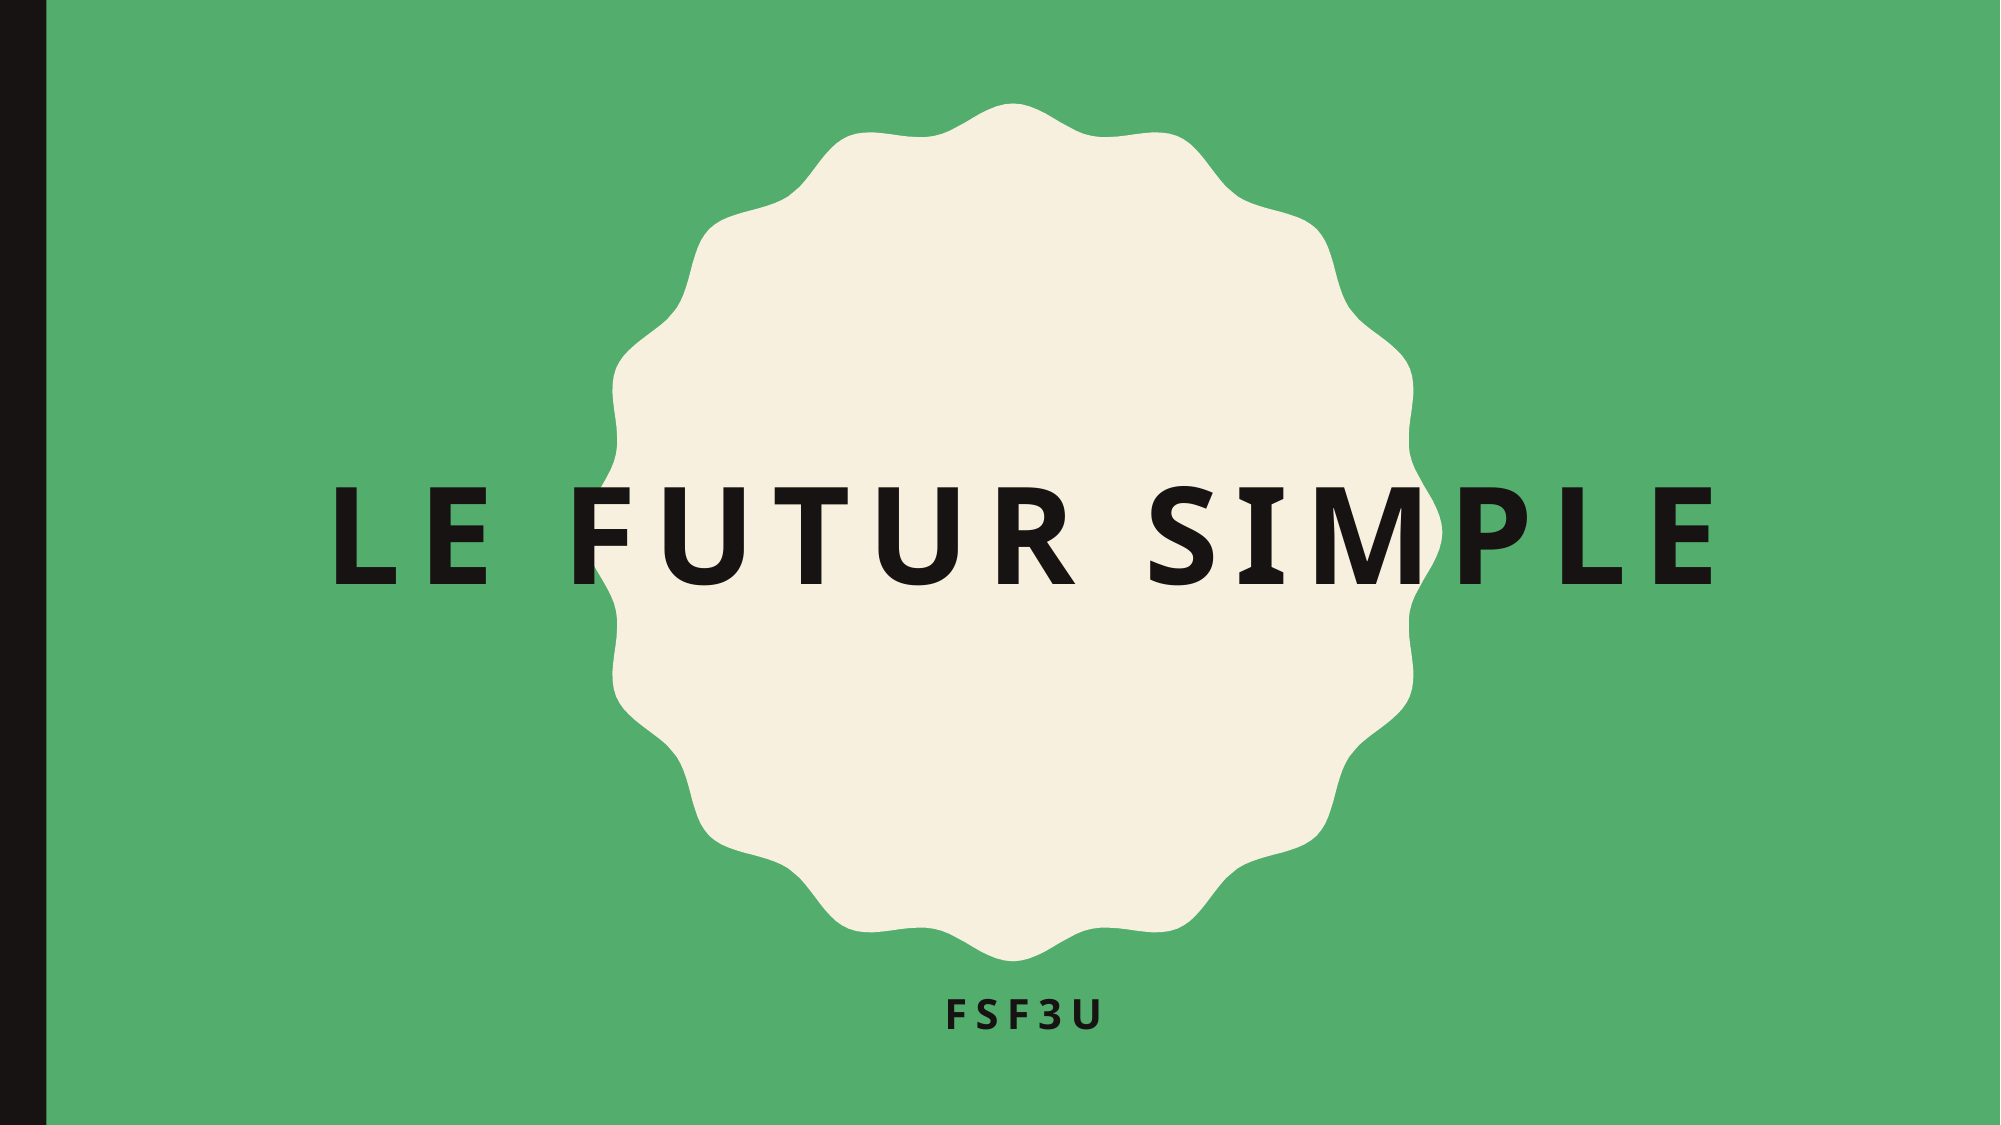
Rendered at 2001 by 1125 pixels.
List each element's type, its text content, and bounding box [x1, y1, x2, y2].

subtitle FSF3U [363, 980, 1684, 1103]
title Le Futur simple [176, 180, 1870, 902]
